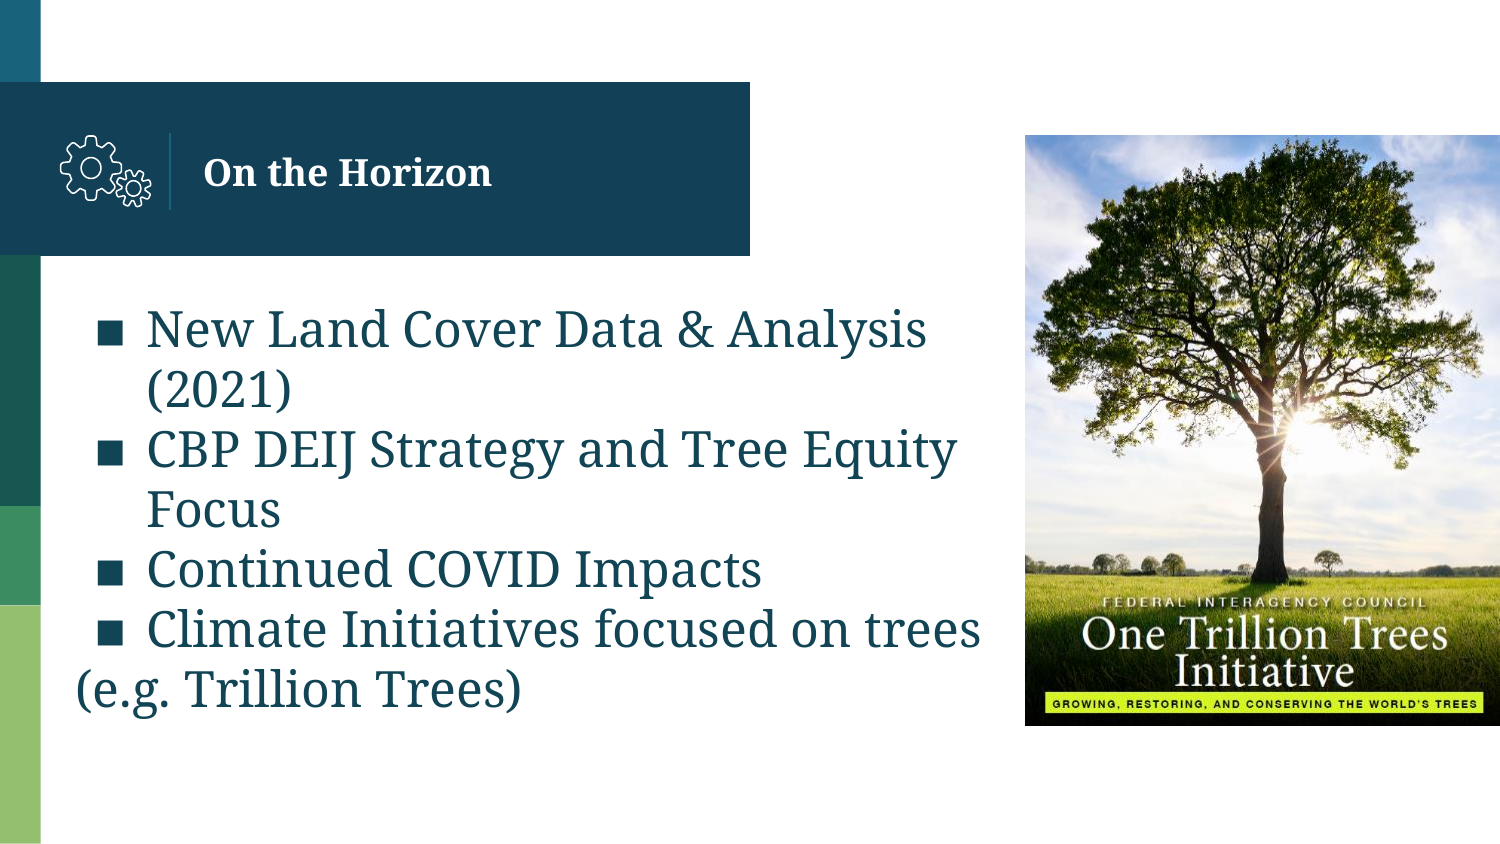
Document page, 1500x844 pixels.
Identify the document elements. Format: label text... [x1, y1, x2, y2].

picture [1024, 135, 1500, 727]
title On the Horizon [187, 87, 715, 256]
list New Land Cover Data & Analysis (2021) CBP DEIJ Strategy and Tree Equity Focus Continued COVID Impacts Climate Initiatives focused on trees (e.g. Trillion Trees) [60, 282, 1049, 801]
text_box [60, 135, 151, 207]
